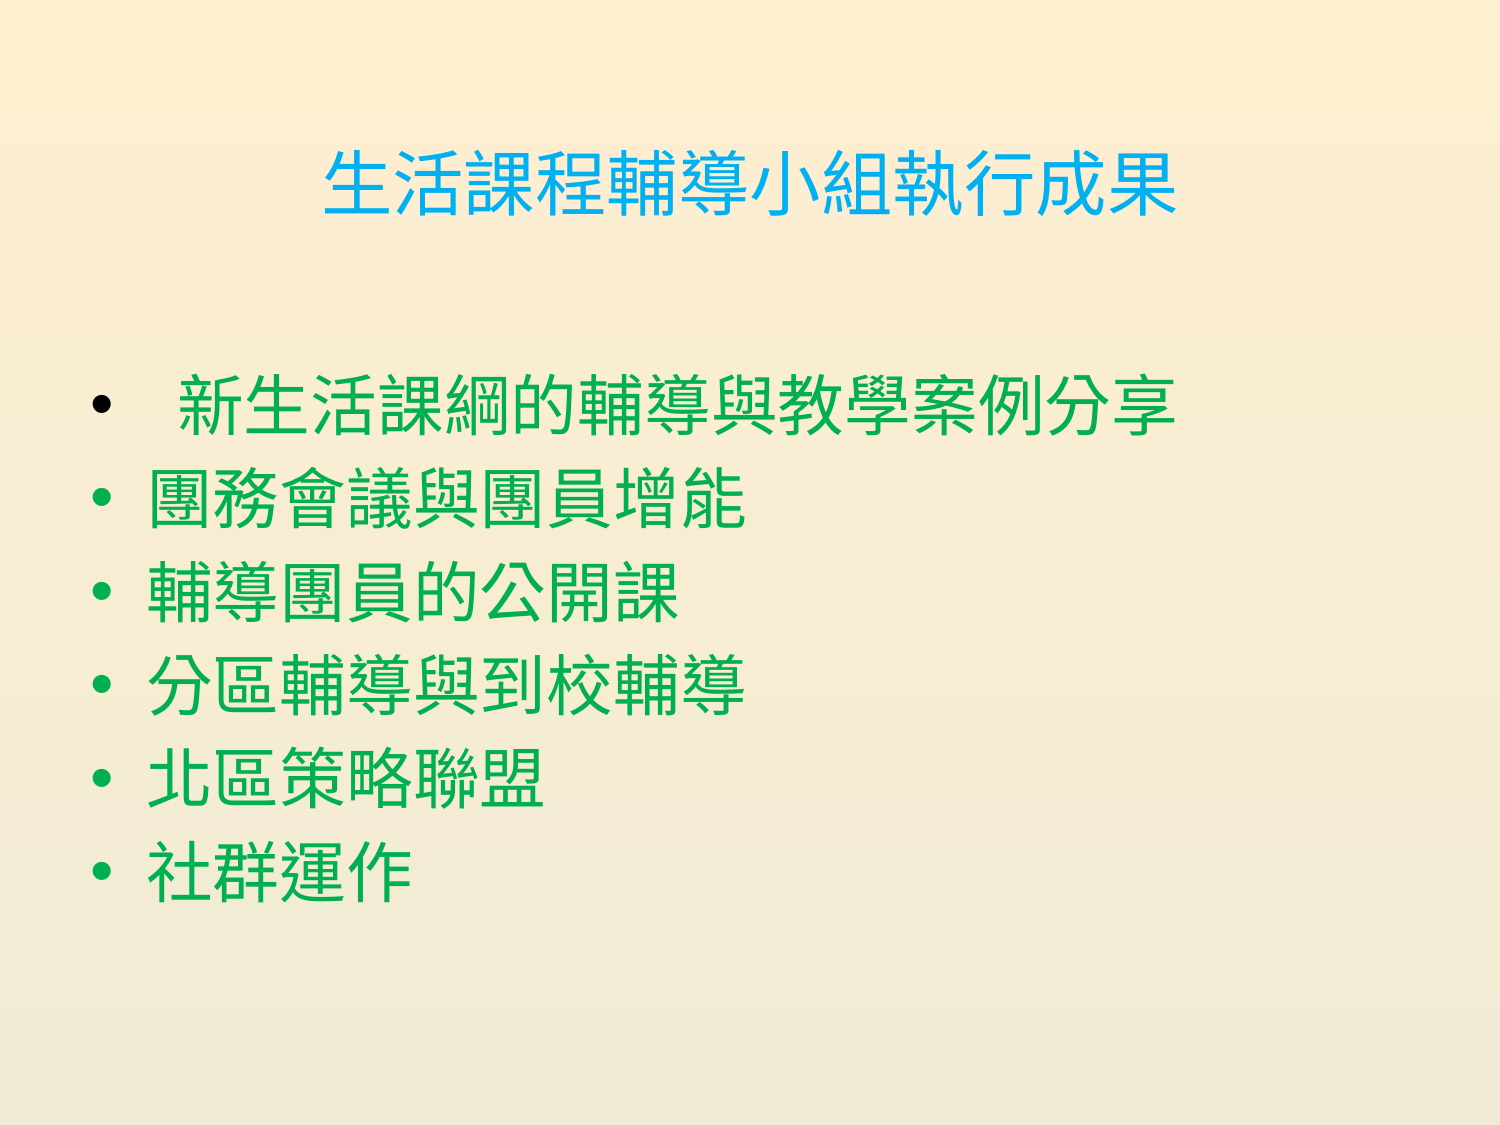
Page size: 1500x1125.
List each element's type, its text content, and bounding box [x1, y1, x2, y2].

title 生活課程輔導小組執行成果 [75, 45, 1425, 233]
list 新生活課綱的輔導與教學案例分享 團務會議與團員增能 輔導團員的公開課 分區輔導與到校輔導 北區策略聯盟 社群運作 [75, 262, 1425, 1005]
